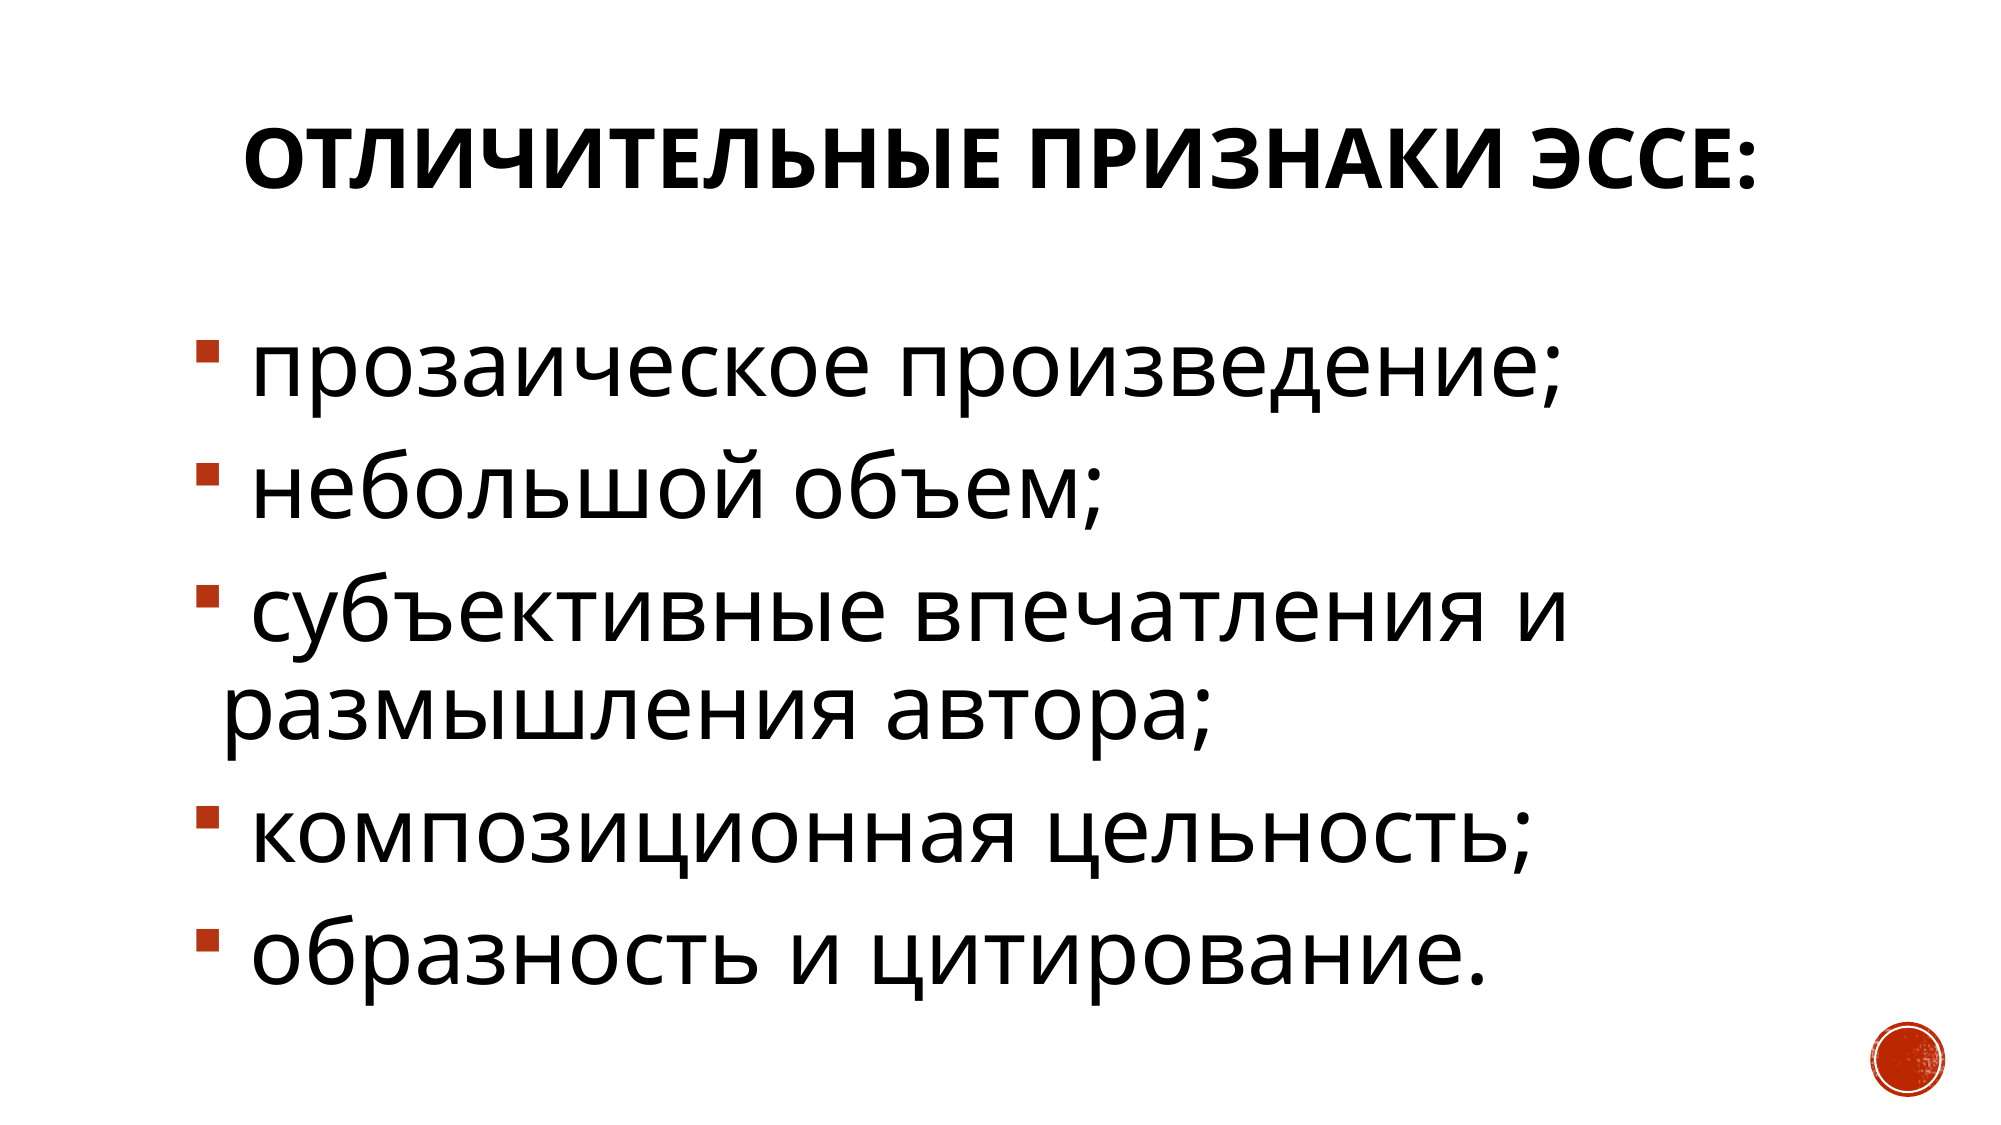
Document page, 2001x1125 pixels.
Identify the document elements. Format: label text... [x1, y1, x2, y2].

list прозаическое произведение; небольшой объем; субъективные впечатления и размышления автора; композиционная цельность; образность и цитирование. [175, 310, 1826, 1013]
title Отличительные признаки эссе: [175, 79, 1826, 310]
